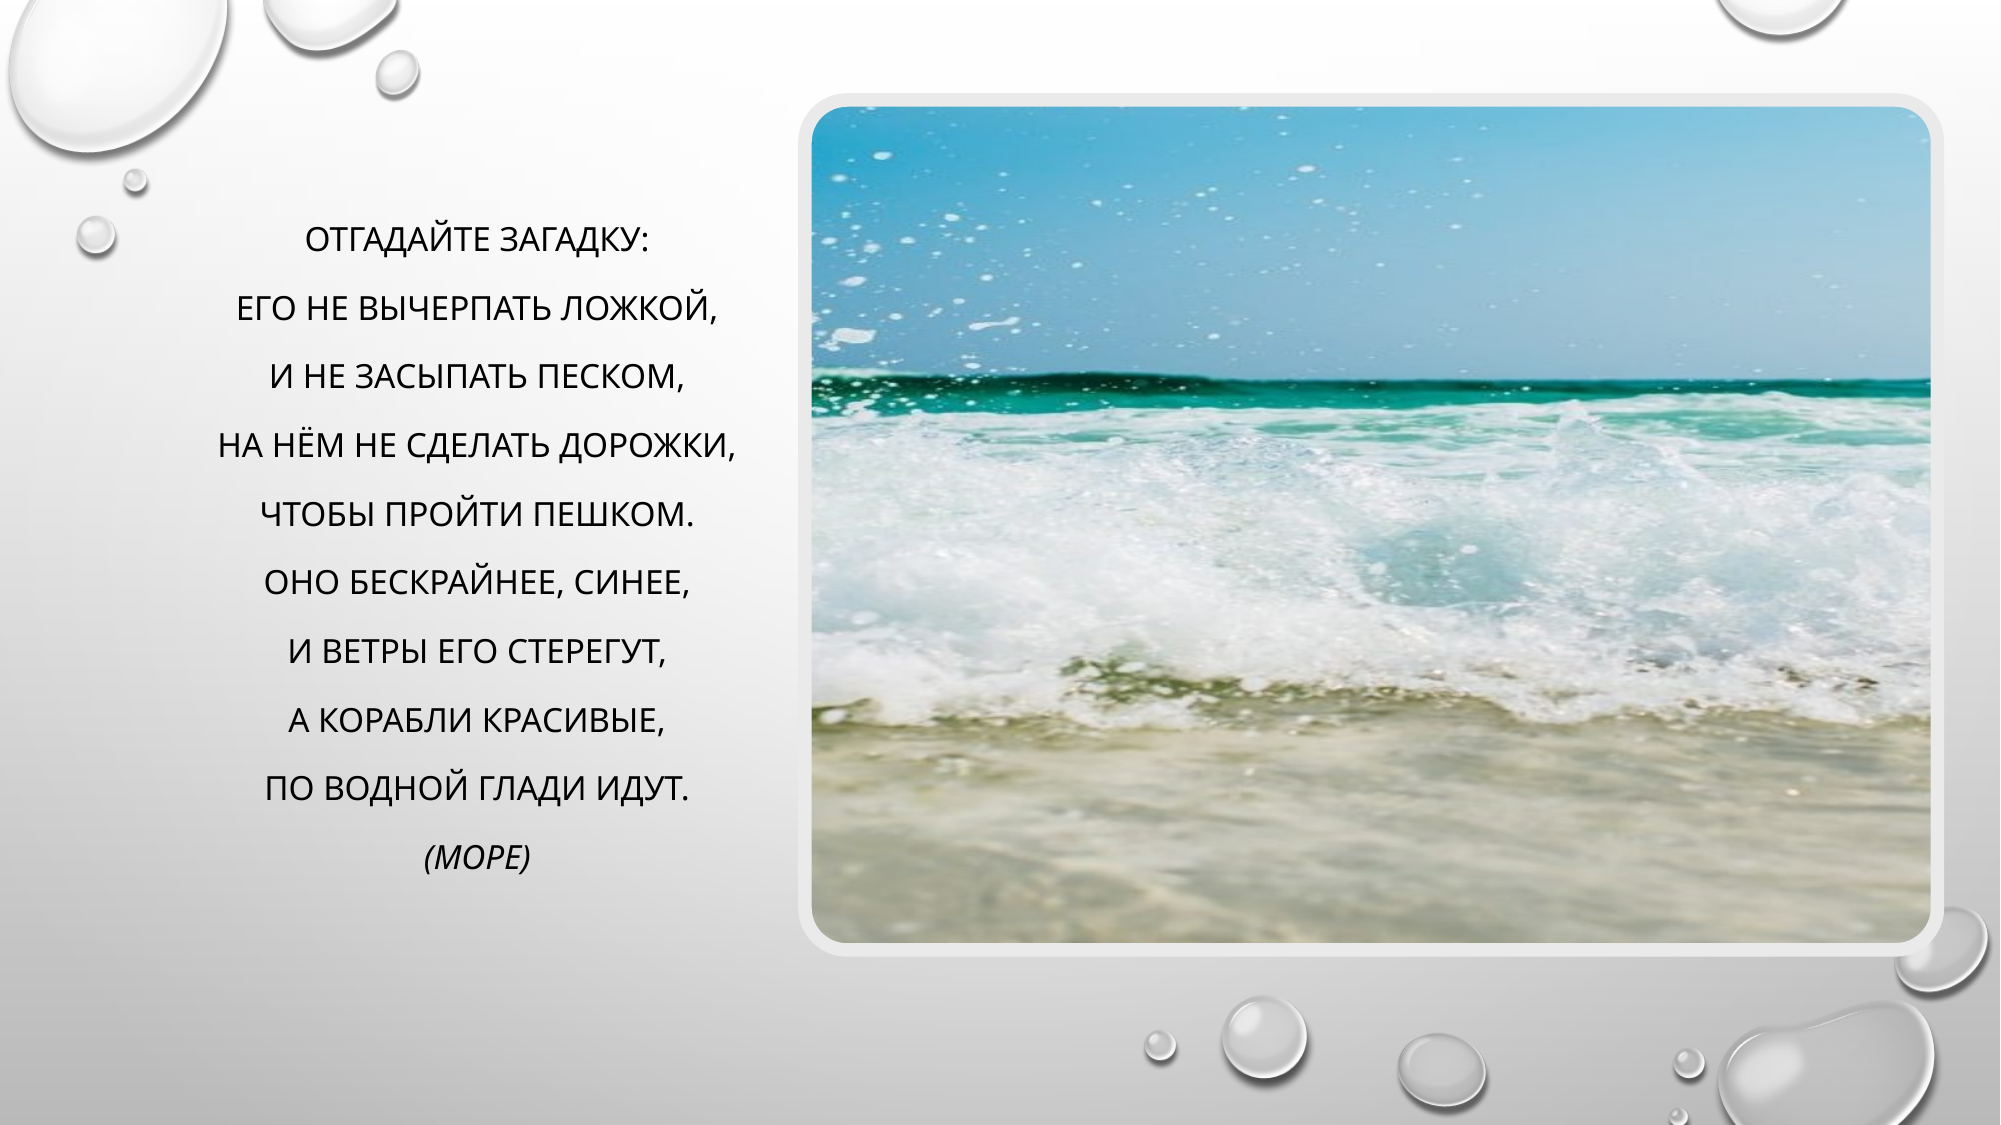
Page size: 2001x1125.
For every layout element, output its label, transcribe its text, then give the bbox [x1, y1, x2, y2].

picture [0, 0, 2000, 1125]
list Отгадайте загадку: Его не вычерпать ложкой, И не засыпать песком, На нём не сделать дорожки, Чтобы пройти пешком. Оно бескрайнее, синее, И ветры его стерегут, А корабли красивые, По водной глади идут. (Море) [149, 202, 799, 950]
